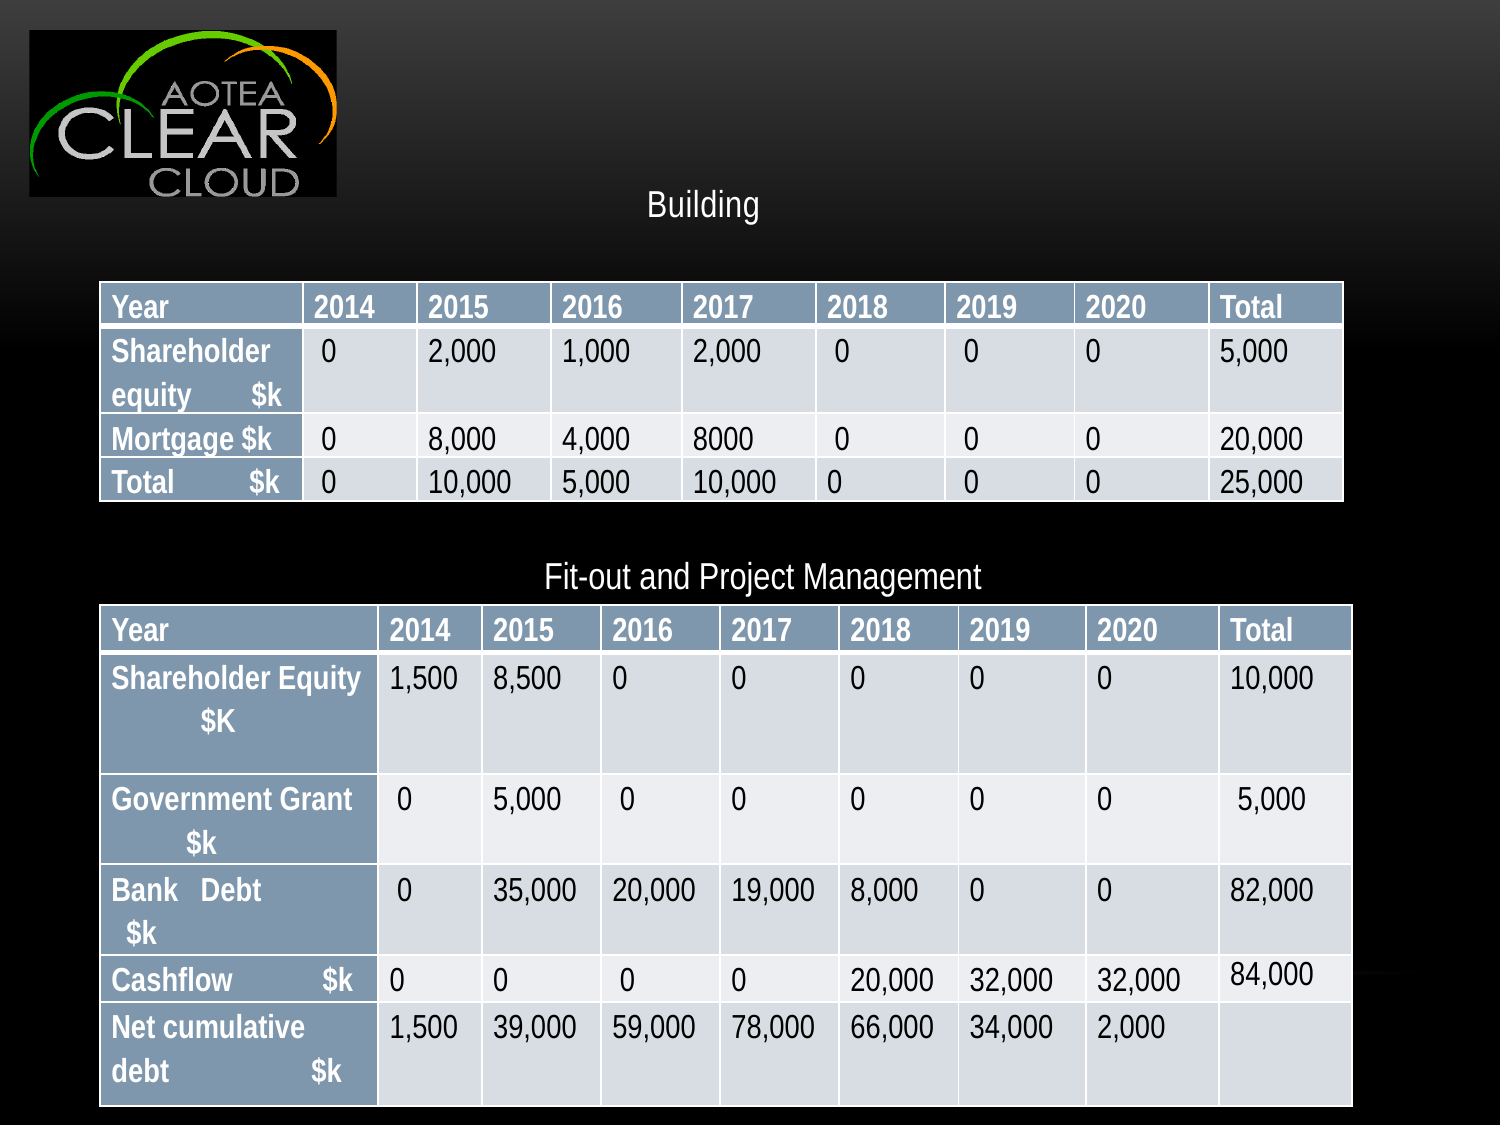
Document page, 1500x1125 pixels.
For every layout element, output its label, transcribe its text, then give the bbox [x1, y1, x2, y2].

table_header Total [1210, 283, 1342, 323]
table_cell 5,000 [1210, 329, 1342, 412]
table_header 2017 [721, 606, 838, 650]
table_cell Total $k [101, 458, 302, 500]
table_cell 20,000 [602, 865, 719, 954]
table_header 2020 [1087, 606, 1218, 650]
table_header 2019 [959, 606, 1085, 650]
table_cell 0 [946, 458, 1074, 500]
table_cell Shareholder equity $k [101, 329, 302, 412]
table_cell 0 [602, 775, 719, 863]
table_header 2015 [483, 606, 600, 650]
table_cell 0 [946, 414, 1074, 456]
table_cell 0 [379, 956, 481, 1001]
table_cell Cashflow $k [101, 956, 377, 1001]
table_cell 4,000 [552, 414, 681, 456]
table_cell 8000 [683, 414, 815, 456]
table_cell 32,000 [959, 956, 1085, 1001]
table_cell 0 [817, 458, 944, 500]
table_header 2017 [683, 283, 815, 323]
table_cell 10,000 [683, 458, 815, 500]
table_cell 0 [1087, 865, 1218, 954]
table_cell 0 [840, 655, 958, 773]
table_cell 0 [959, 865, 1085, 954]
table_cell 0 [721, 655, 838, 773]
table_cell 0 [721, 775, 838, 863]
table_cell 0 [602, 655, 719, 773]
table_cell 2,000 [418, 329, 550, 412]
table_cell 0 [946, 329, 1074, 412]
table_cell 1,500 [379, 1003, 481, 1105]
text_box Fit-out and Project Management [529, 544, 997, 605]
table_cell 1,500 [379, 655, 481, 773]
table_cell 0 [602, 956, 719, 1001]
table_cell 0 [721, 956, 838, 1001]
table_header 2014 [304, 283, 416, 323]
table_cell 59,000 [602, 1003, 719, 1105]
table_cell 10,000 [418, 458, 550, 500]
table_header 2019 [946, 283, 1074, 323]
table_cell 0 [483, 956, 600, 1001]
table_cell 25,000 [1210, 458, 1342, 500]
table_cell 8,000 [840, 865, 958, 954]
table_cell 0 [1087, 775, 1218, 863]
table_cell 0 [304, 414, 416, 456]
table_cell Net cumulative debt $k [101, 1003, 377, 1105]
table_header 2018 [840, 606, 958, 650]
table_cell 19,000 [721, 865, 838, 954]
table_cell 8,000 [418, 414, 550, 456]
table_cell 2,000 [1087, 1003, 1218, 1105]
table_header 2016 [552, 283, 681, 323]
table_cell 0 [817, 414, 944, 456]
table_cell Mortgage $k [101, 414, 302, 456]
table_cell 0 [379, 775, 481, 863]
table_cell 0 [959, 775, 1085, 863]
table_cell 5,000 [1220, 775, 1351, 863]
list Building [631, 172, 780, 239]
table_cell 8,500 [483, 655, 600, 773]
table_header 2016 [602, 606, 719, 650]
table_cell 0 [304, 458, 416, 500]
table_cell 0 [1075, 458, 1208, 500]
table_cell 32,000 [1087, 956, 1218, 1001]
table_cell 20,000 [840, 956, 958, 1001]
table_cell 0 [304, 329, 416, 412]
table_header Year [101, 283, 302, 323]
table_cell 78,000 [721, 1003, 838, 1105]
table_cell 5,000 [552, 458, 681, 500]
table_cell 0 [1075, 329, 1208, 412]
table_header Year [101, 606, 377, 650]
table_cell 35,000 [483, 865, 600, 954]
table_cell 10,000 [1220, 655, 1351, 773]
table_cell 66,000 [840, 1003, 958, 1105]
table_cell 1,000 [552, 329, 681, 412]
table_cell Government Grant $k [101, 775, 377, 863]
picture [0, 0, 1500, 1125]
table_cell 20,000 [1210, 414, 1342, 456]
table_cell Shareholder Equity $K [101, 655, 377, 773]
table_cell 2,000 [683, 329, 815, 412]
table_header 2014 [379, 606, 481, 650]
table_cell 0 [1075, 414, 1208, 456]
table_cell 82,000 [1220, 865, 1351, 954]
table_header 2015 [418, 283, 550, 323]
table_cell 0 [959, 655, 1085, 773]
table_header 2018 [817, 283, 944, 323]
table_cell Bank Debt $k [101, 865, 377, 954]
table_header 2020 [1075, 283, 1208, 323]
table_cell 34,000 [959, 1003, 1085, 1105]
table_cell 0 [1087, 655, 1218, 773]
table_header Total [1220, 606, 1351, 650]
table_cell 39,000 [483, 1003, 600, 1105]
table_cell 5,000 [483, 775, 600, 863]
table_cell 0 [840, 775, 958, 863]
table_cell 84,000 [1220, 956, 1351, 1001]
table_cell 0 [817, 329, 944, 412]
table_cell 0 [379, 865, 481, 954]
table_cell [1220, 1003, 1351, 1105]
